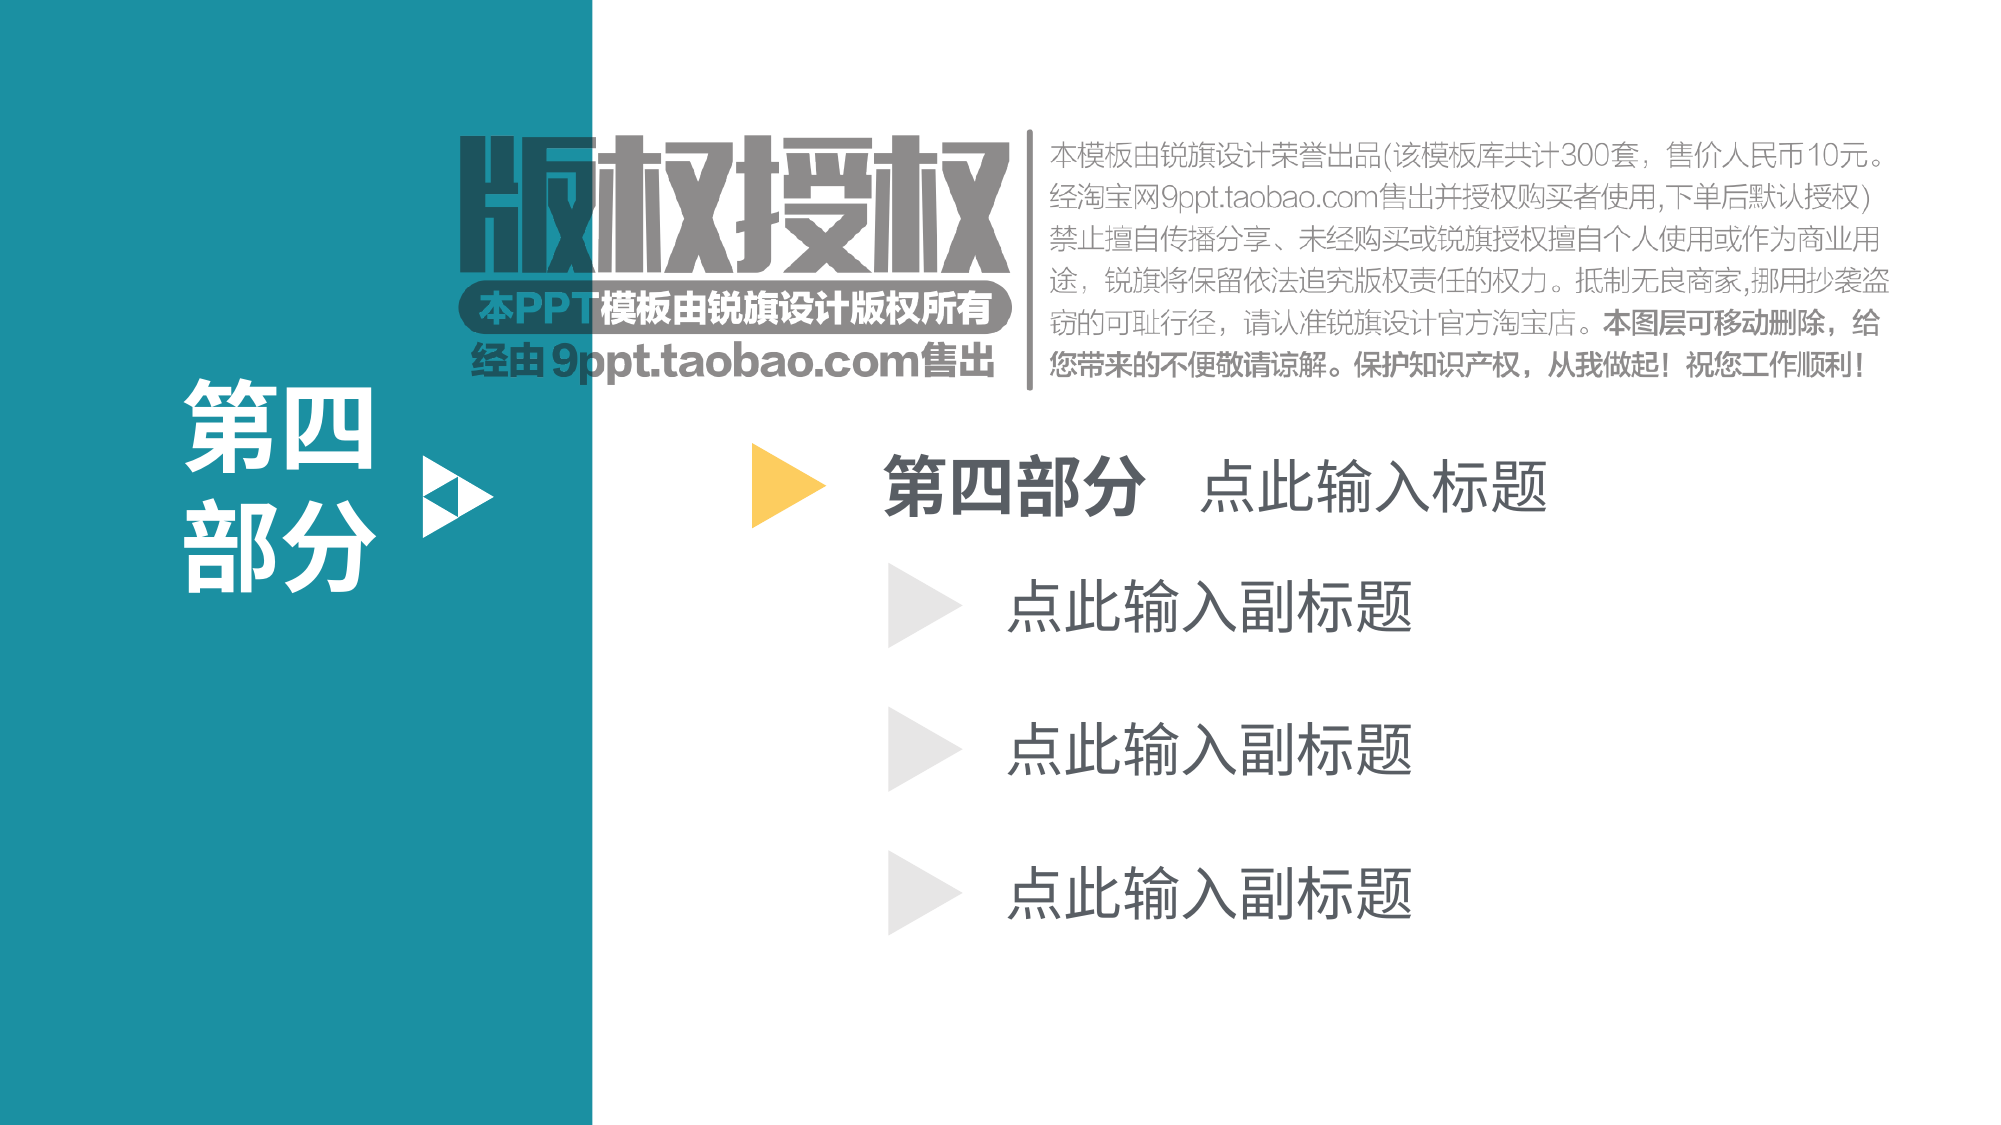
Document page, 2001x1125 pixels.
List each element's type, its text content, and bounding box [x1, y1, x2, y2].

text_box 第四部分 [165, 356, 427, 612]
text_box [888, 849, 1591, 936]
text_box [0, 0, 593, 1125]
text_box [411, 453, 488, 531]
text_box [752, 437, 1784, 534]
picture [458, 129, 1889, 391]
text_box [888, 706, 1591, 793]
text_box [888, 562, 1591, 649]
